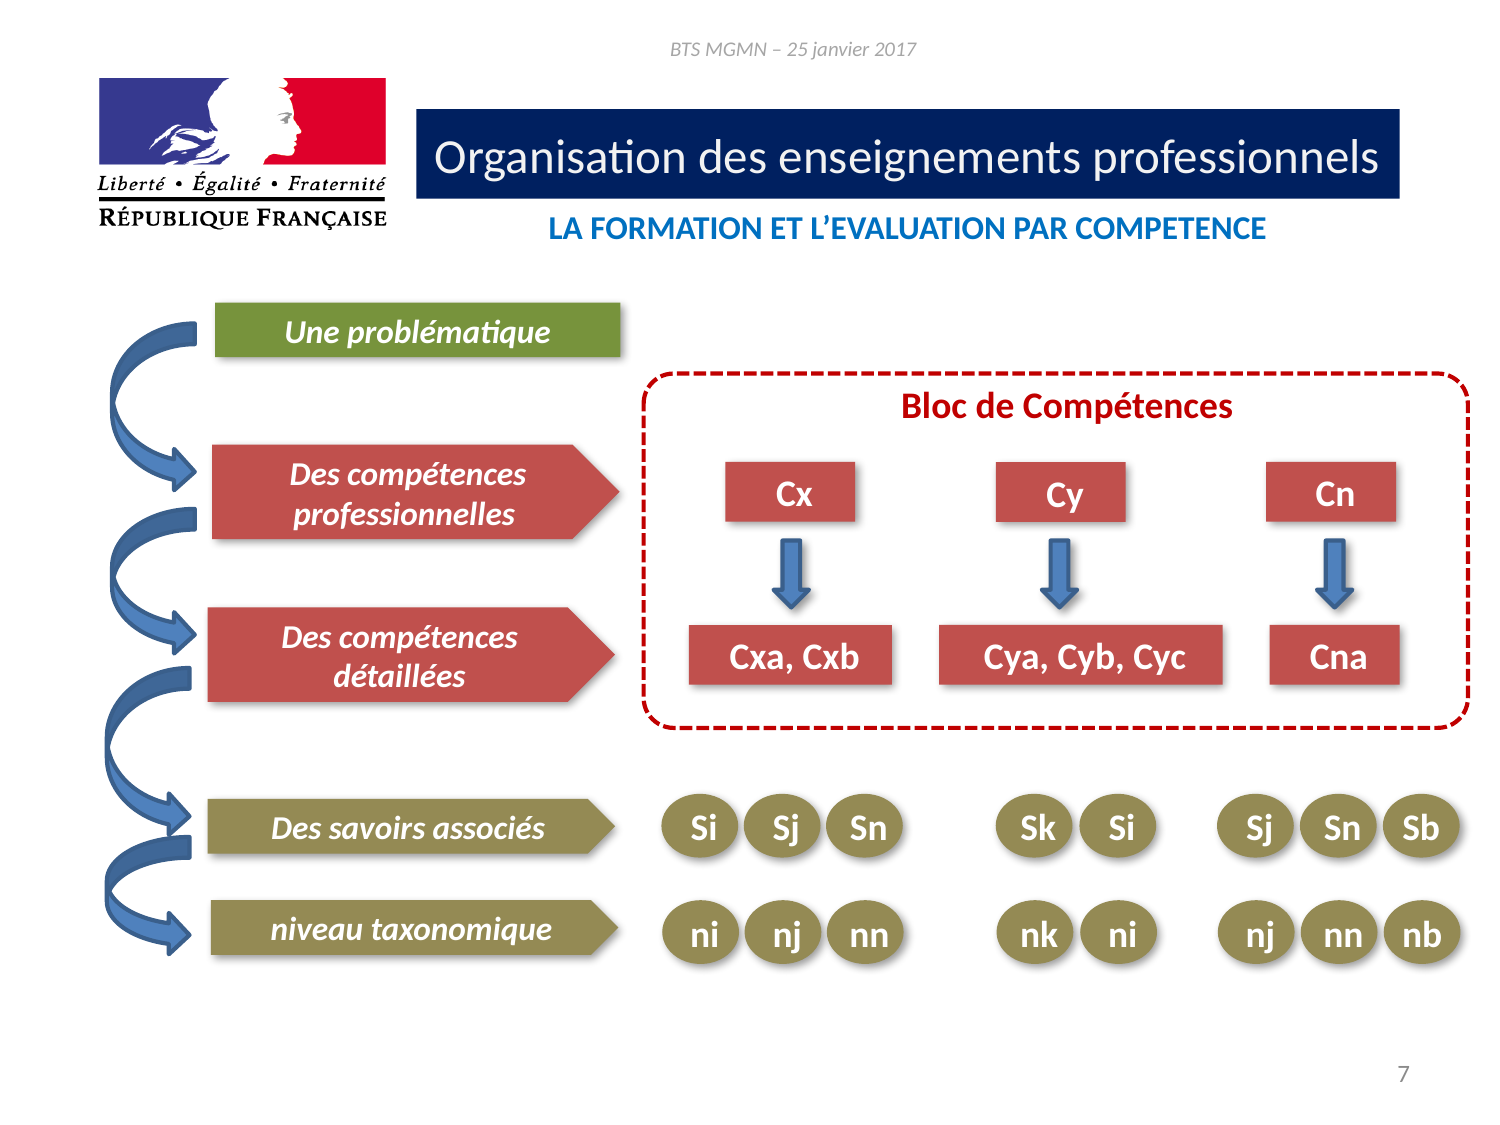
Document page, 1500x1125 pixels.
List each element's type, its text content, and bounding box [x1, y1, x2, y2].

text_box [104, 665, 192, 836]
picture [64, 77, 417, 230]
text_box Sj [1217, 793, 1294, 858]
text_box Bloc de Compétences [738, 373, 1397, 434]
slide_number 7 [1074, 1042, 1425, 1103]
text_box nn [826, 900, 904, 964]
text_box ni [662, 900, 740, 964]
text_box niveau taxonomique [210, 900, 619, 955]
text_box [641, 371, 1471, 731]
text_box Des compétences professionnelles [212, 444, 620, 540]
text_box Sk [995, 793, 1073, 858]
text_box nk [996, 900, 1074, 964]
text_box LA FORMATION ET L’EVALUATION PAR COMPETENCE [416, 198, 1400, 254]
text_box Des savoirs associés [207, 798, 616, 854]
footer BTS MGMN – 25 janvier 2017 [555, 18, 1031, 79]
text_box Une problématique [215, 302, 621, 358]
text_box ni [1080, 900, 1158, 964]
text_box Sb [1382, 793, 1460, 858]
text_box Si [1079, 793, 1157, 858]
text_box [109, 321, 197, 493]
text_box [104, 834, 192, 957]
text_box Sn [826, 793, 903, 858]
text_box nj [744, 900, 822, 964]
text_box nj [1217, 900, 1295, 964]
text_box Organisation des enseignements professionnels [422, 109, 1400, 198]
text_box Sn [1299, 793, 1377, 858]
text_box nn [1300, 900, 1378, 964]
text_box Si [661, 793, 739, 858]
text_box nb [1383, 900, 1461, 964]
text_box [109, 506, 197, 656]
text_box Sj [743, 793, 821, 858]
text_box Des compétences détaillées [207, 607, 616, 702]
